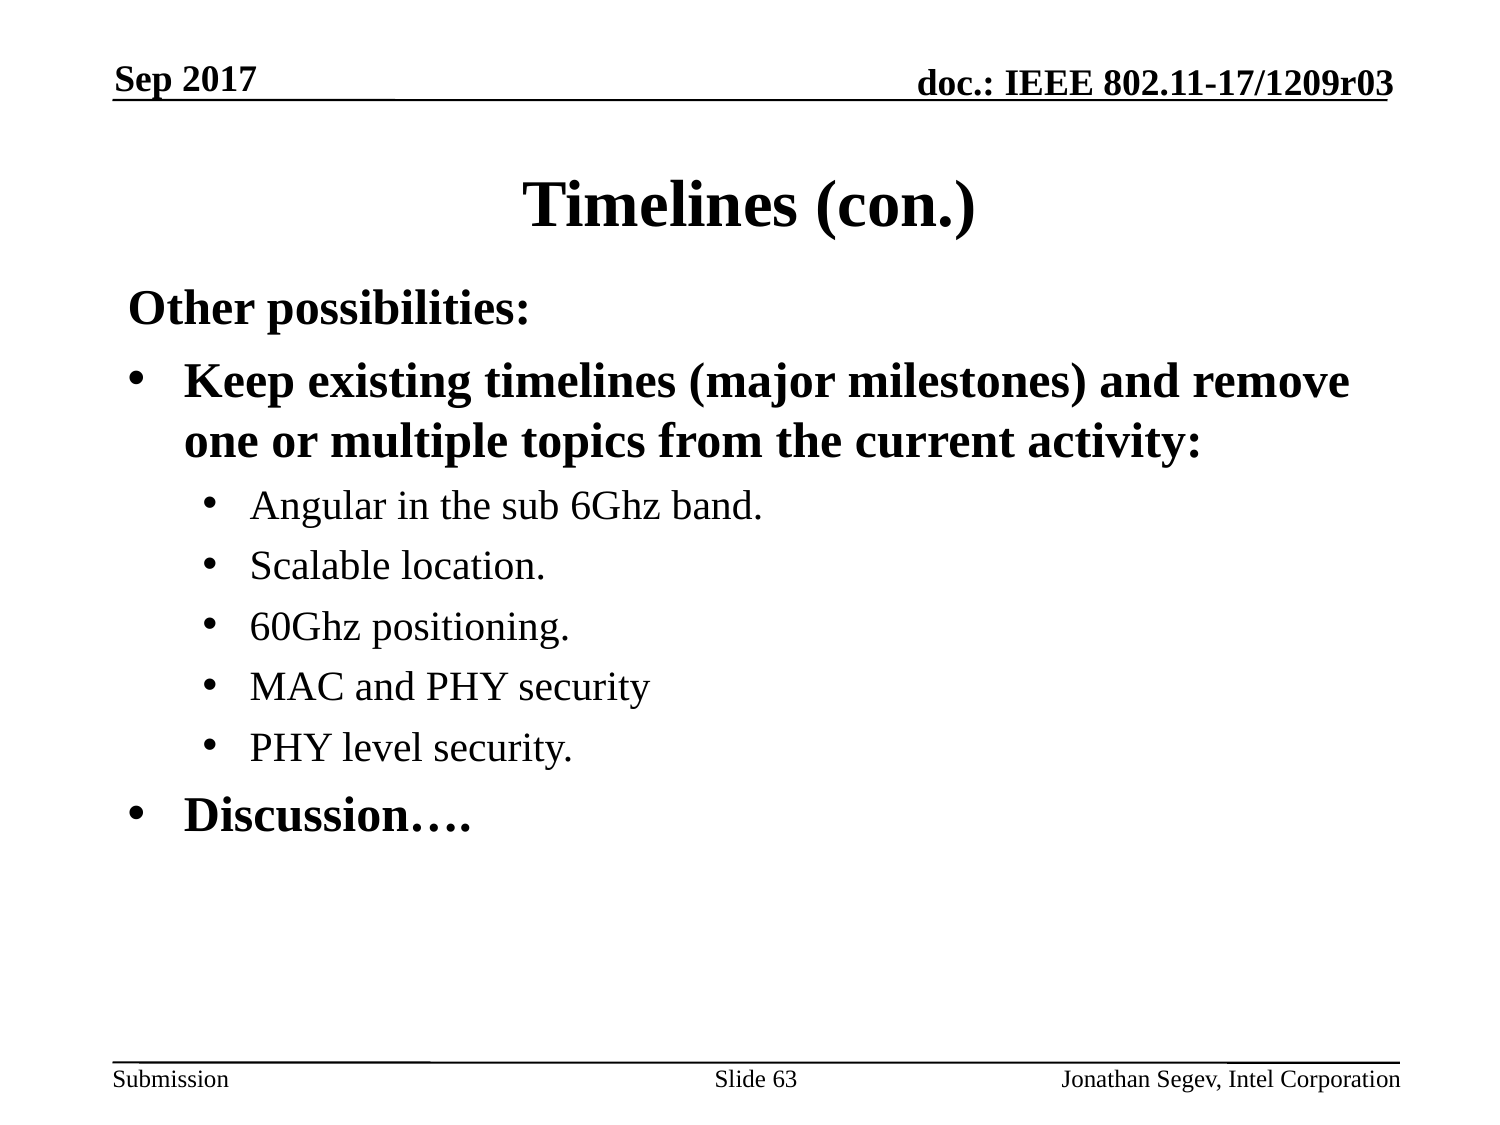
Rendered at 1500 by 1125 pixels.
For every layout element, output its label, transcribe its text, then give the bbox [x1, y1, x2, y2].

title Timelines (con.) [112, 112, 1388, 266]
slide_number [114, 54, 423, 100]
slide_number Slide 63 [712, 1061, 800, 1123]
list Other possibilities: Keep existing timelines (major milestones) and remove one or multiple topics from the current activity: Angular in the sub 6Ghz band. Scalable location. 60Ghz positioning. MAC and PHY security PHY level security. Discussion…. [112, 266, 1388, 1000]
footer Jonathan Segev, Intel Corporation [878, 1061, 1402, 1093]
